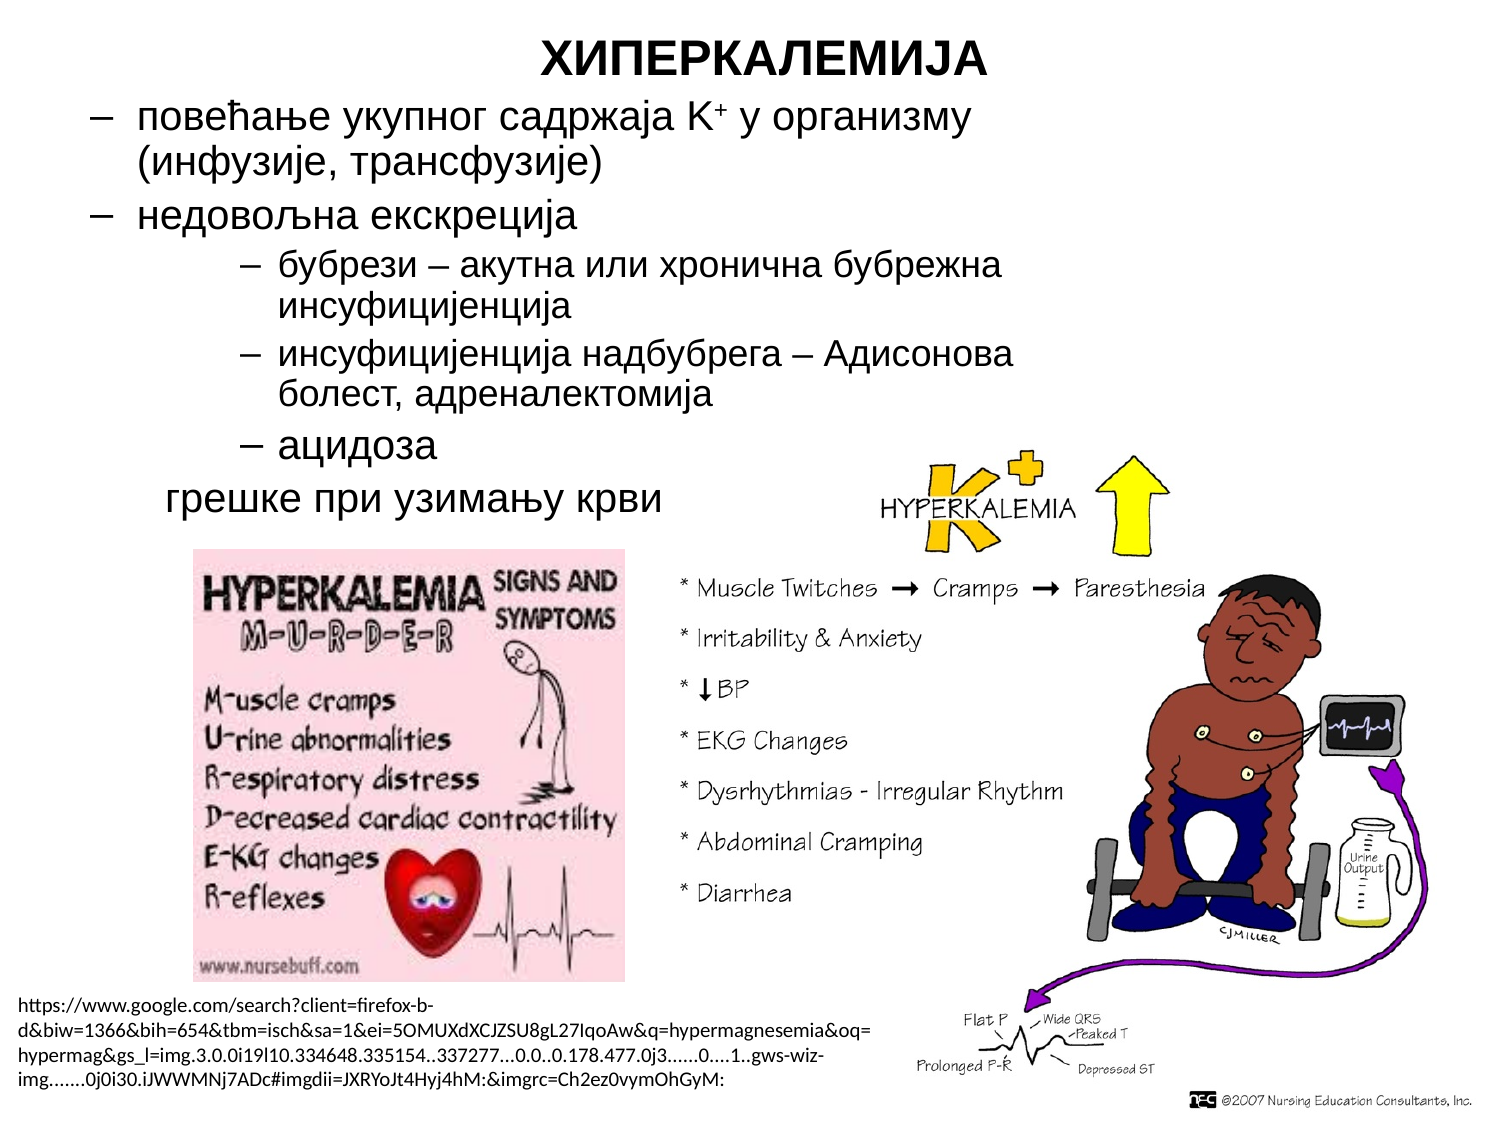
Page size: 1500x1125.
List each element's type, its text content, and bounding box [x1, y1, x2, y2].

text_box https://www.google.com/search?client=firefox-b-d&biw=1366&bih=654&tbm=isch&sa=1&ei=5OMUXdXCJZSU8gL27IqoAw&q=hypermagnesemia&oq=hypermag&gs_l=img.3.0.0i19l10.334648.335154..337277...0.0..0.178.477.0j3......0....1..gws-wiz-img.......0j0i30.iJWWMNj7ADc#imgdii=JXRYoJt4Hyj4hM:&imgrc=Ch2ez0vymOhGyM: [3, 983, 658, 1099]
list ХИПЕРКАЛЕМИЈА повећање укупног садржаја K+ у организму (инфузије, трансфузије) недовољна екскреција бубрези – акутна или хронична бубрежна инсуфицијенција инсуфицијенција надбубрега – Адисонова болест, адреналектомија ацидоза грешке при узимању крви (хемолиза) [0, 24, 1050, 1005]
picture [663, 437, 1500, 1125]
picture [193, 549, 626, 982]
